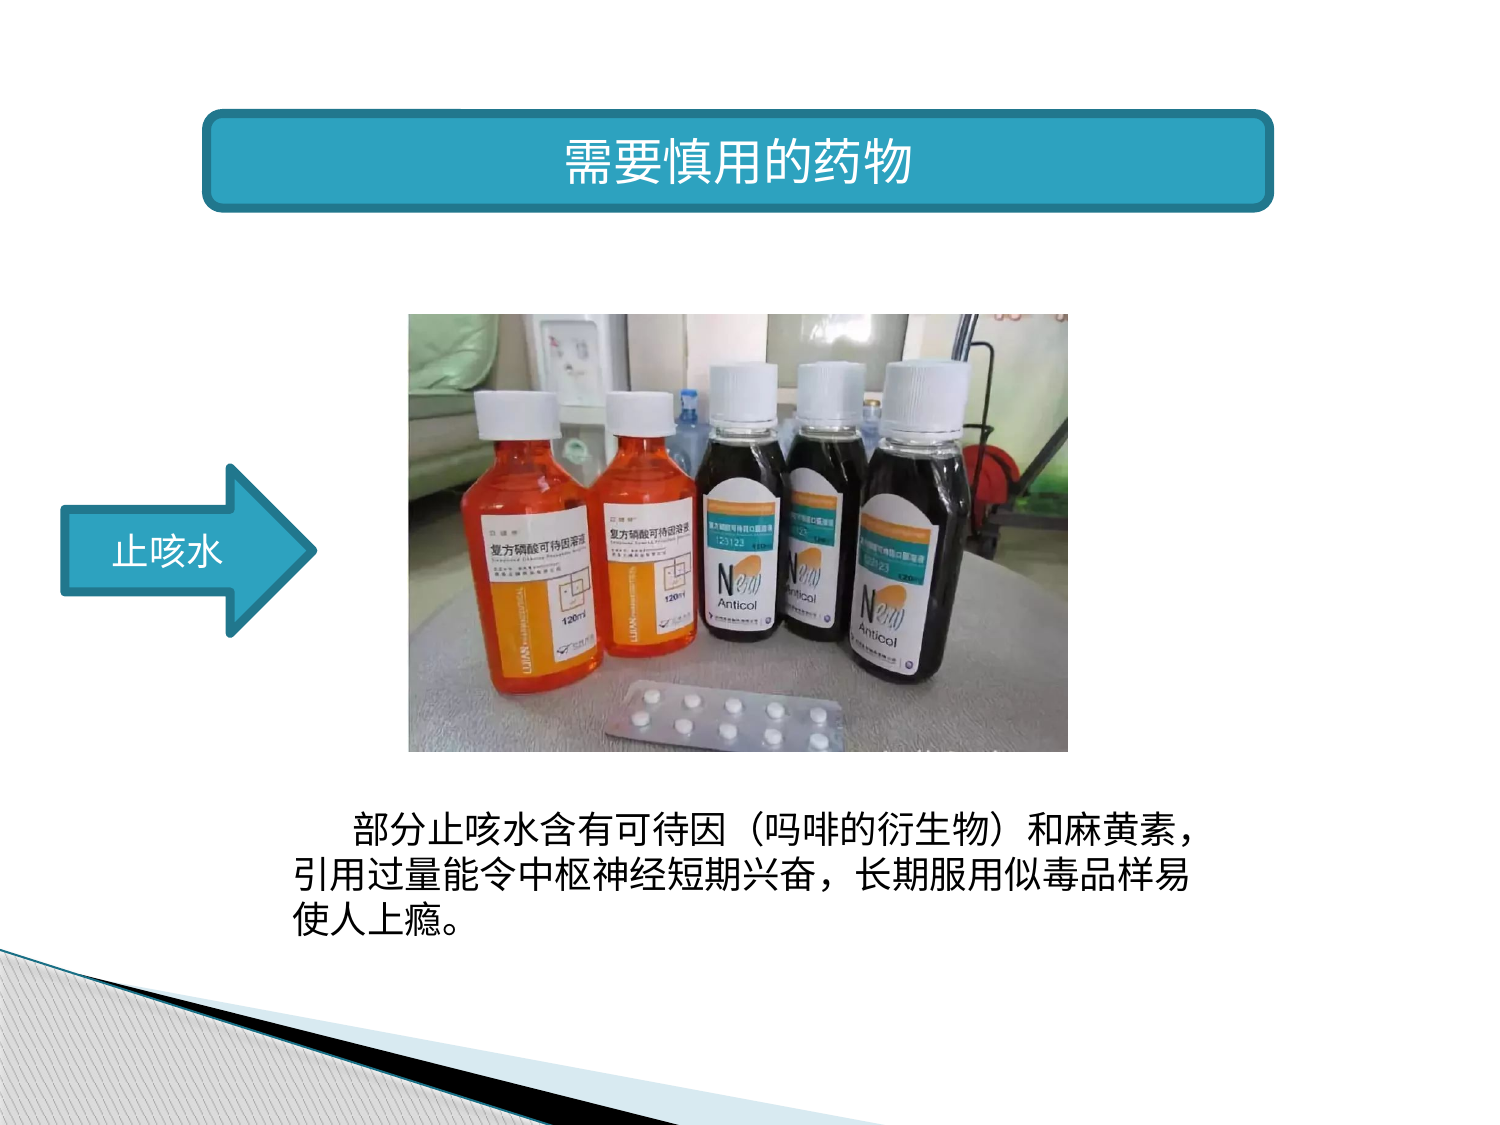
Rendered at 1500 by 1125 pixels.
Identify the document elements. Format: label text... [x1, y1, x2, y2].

picture [407, 314, 1068, 752]
text_box 部分止咳水含有可待因（吗啡的衍生物）和麻黄素，引用过量能令中枢神经短期兴奋，长期服用似毒品样易使人上瘾。 [277, 798, 1235, 949]
text_box 止咳水 [60, 463, 318, 638]
text_box 需要慎用的药物 [201, 108, 1275, 213]
